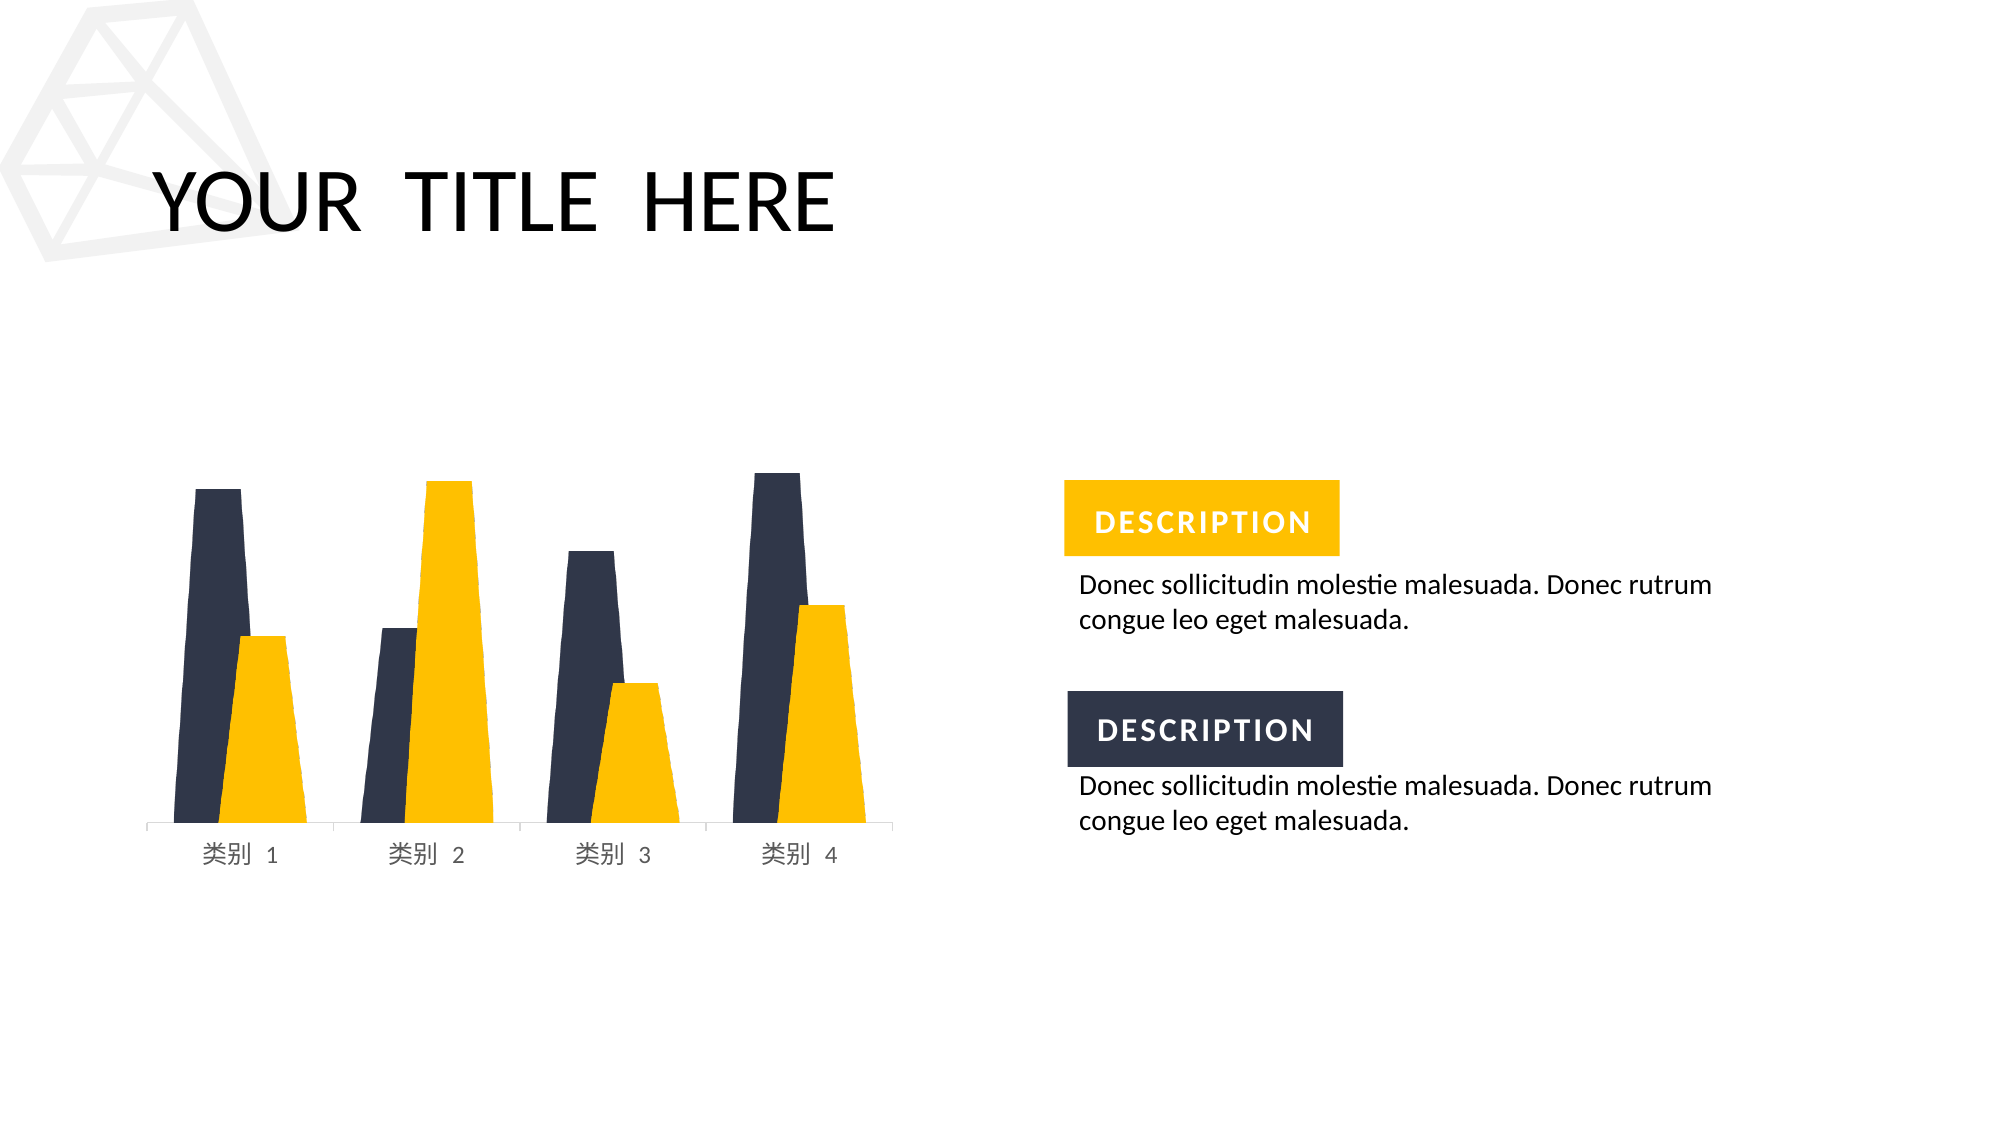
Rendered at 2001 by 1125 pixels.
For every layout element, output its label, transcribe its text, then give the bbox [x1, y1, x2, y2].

title YOUR TITLE HERE [137, 59, 1863, 259]
text_box DESCRIPTION [1082, 700, 1329, 756]
text_box Donec sollicitudin molestie malesuada. Donec rutrum congue leo eget malesuada. [1064, 557, 1812, 643]
text_box [1063, 479, 1341, 557]
text_box [1067, 690, 1344, 758]
chart [131, 426, 909, 881]
text_box DESCRIPTION [1079, 492, 1326, 548]
text_box Donec sollicitudin molestie malesuada. Donec rutrum congue leo eget malesuada. [1064, 758, 1812, 844]
